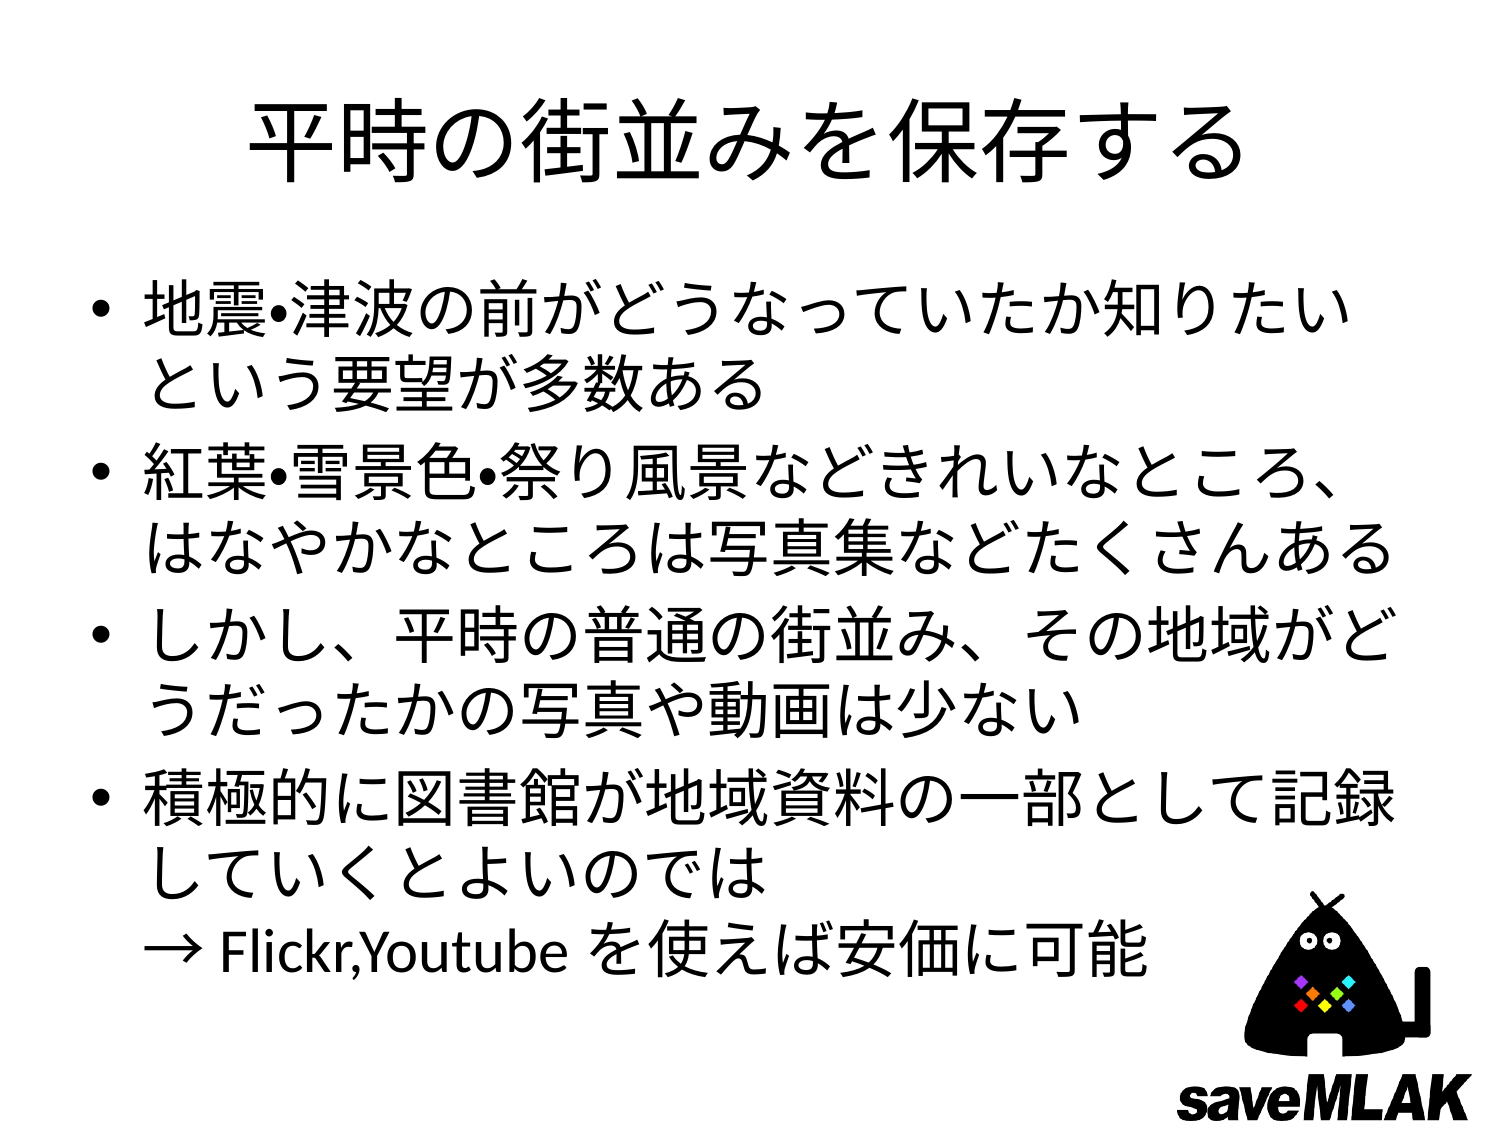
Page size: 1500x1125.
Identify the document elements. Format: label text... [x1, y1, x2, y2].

picture [1177, 891, 1472, 1121]
title 平時の街並みを保存する [75, 45, 1425, 233]
list 地震・津波の前がどうなっていたか知りたいという要望が多数ある 紅葉・雪景色・祭り風景などきれいなところ、はなやかなところは写真集などたくさんある しかし、平時の普通の街並み、その地域がどうだったかの写真や動画は少ない 積極的に図書館が地域資料の一部として記録していくとよいのでは →Flickr,Youtubeを使えば安価に可能 [75, 262, 1425, 1005]
